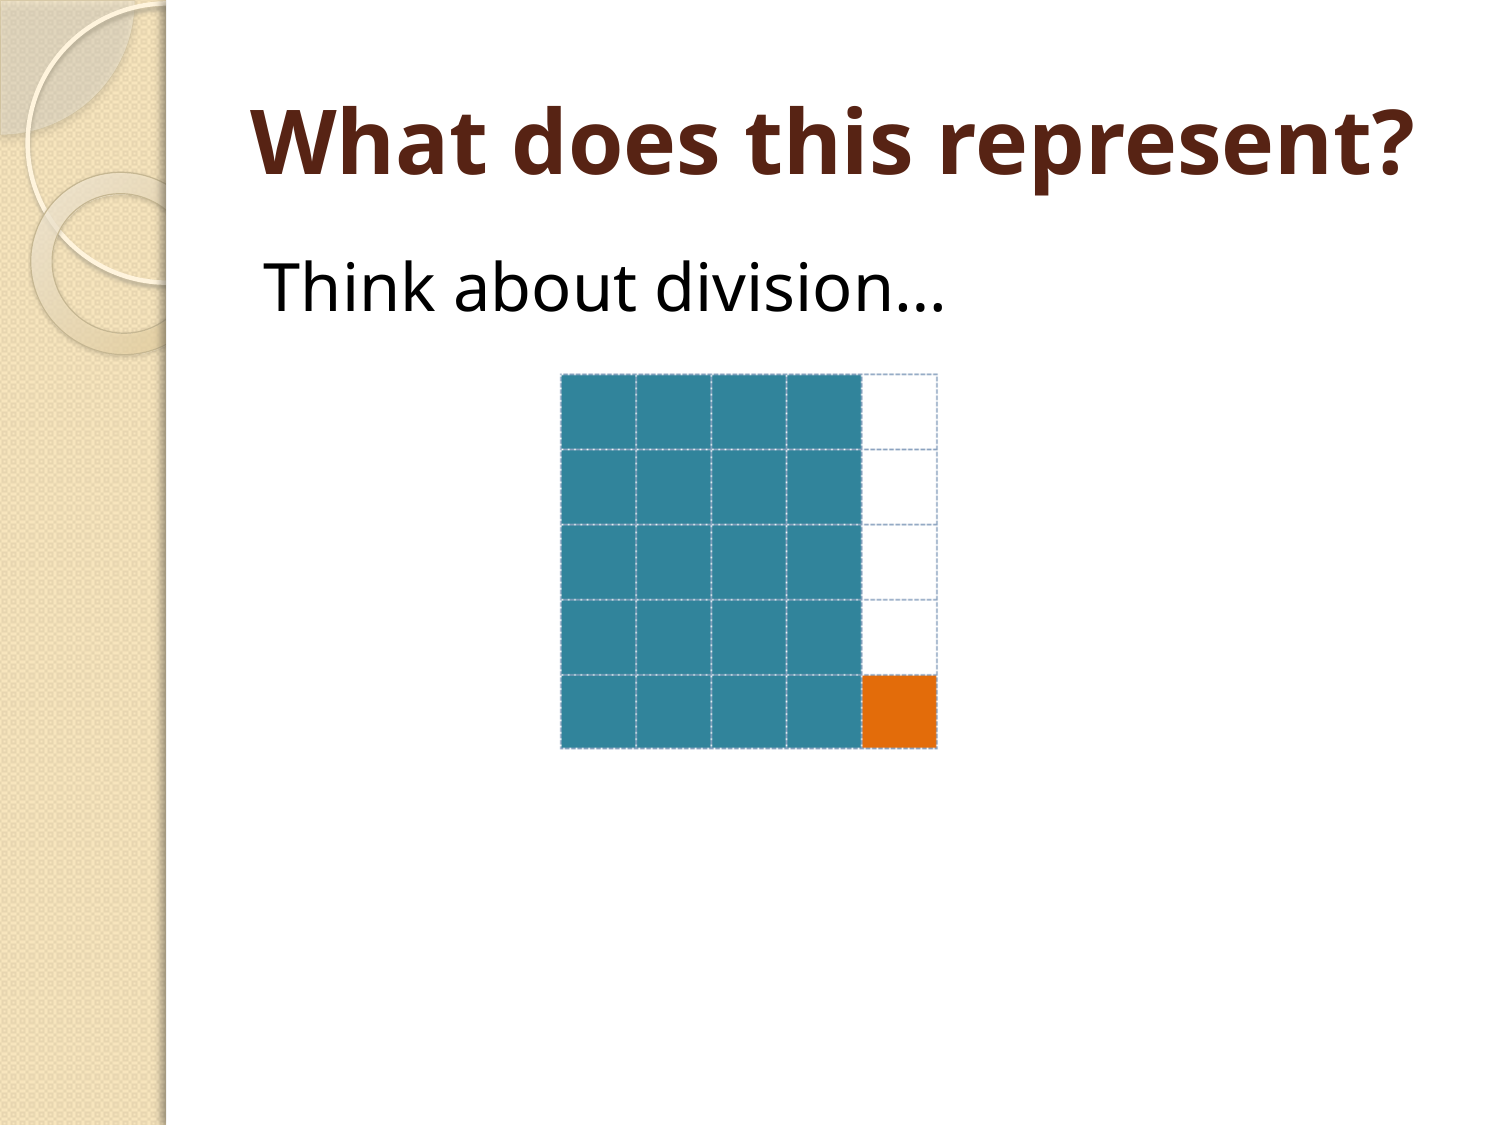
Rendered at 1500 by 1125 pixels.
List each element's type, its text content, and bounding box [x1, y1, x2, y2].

picture [551, 366, 949, 759]
list Think about division… [235, 237, 1466, 1025]
title What does this represent? [235, 45, 1466, 233]
